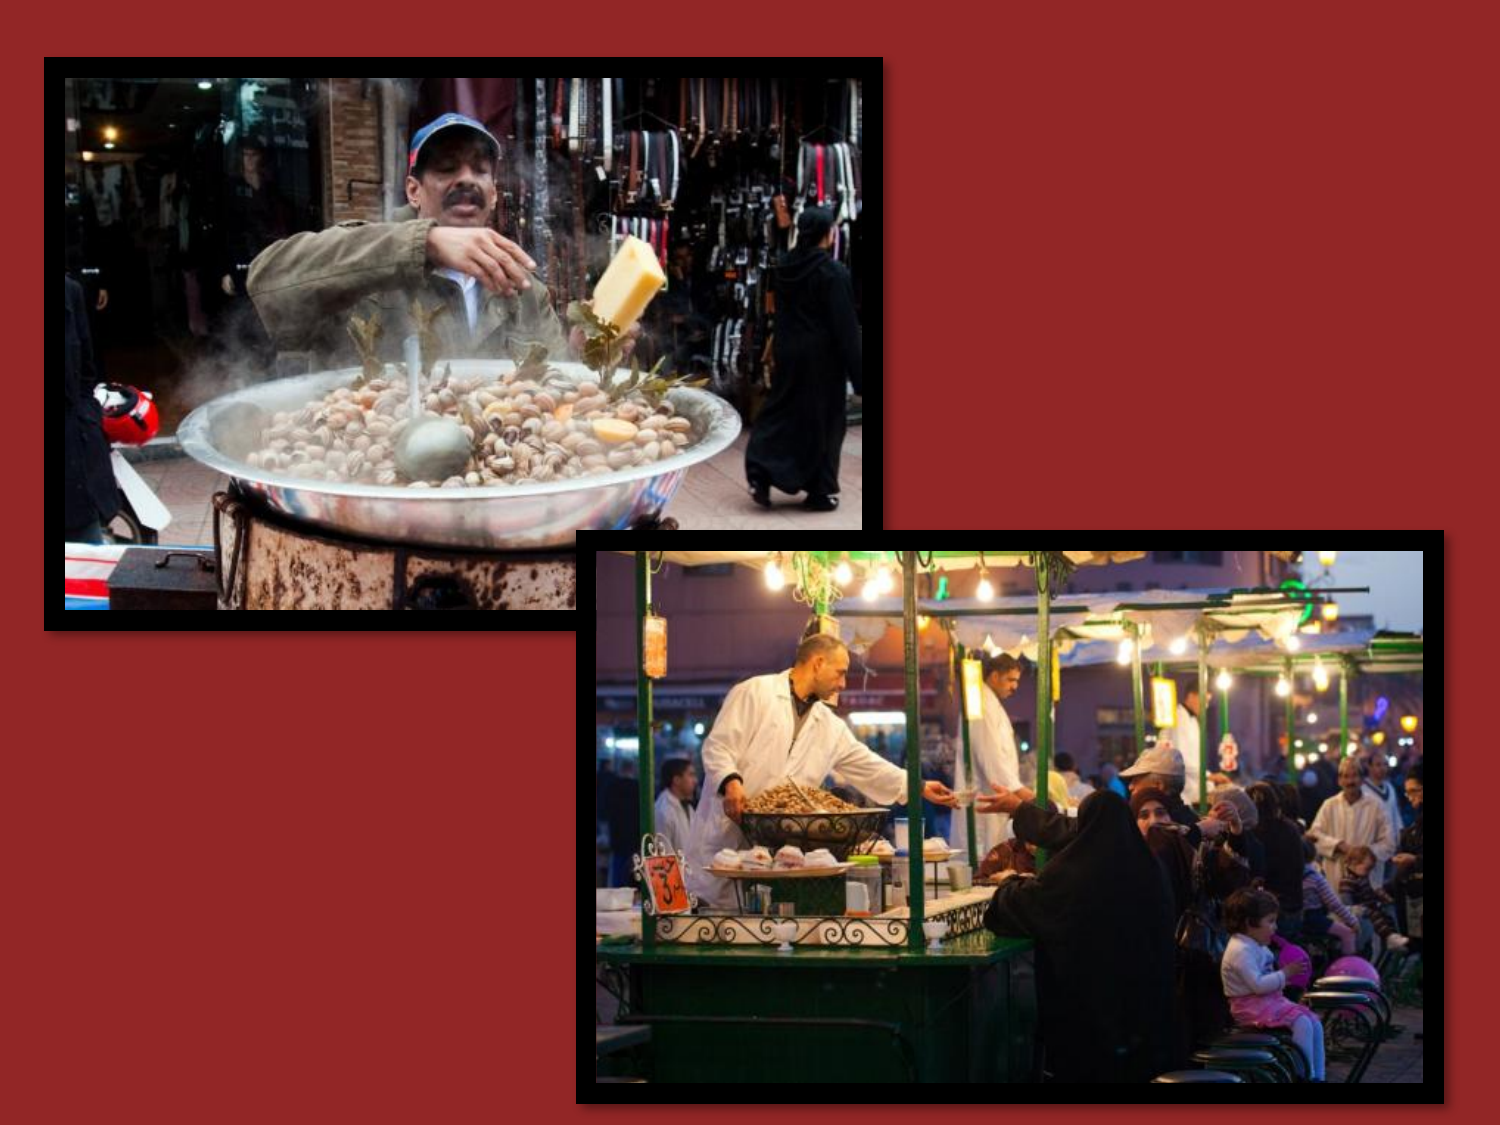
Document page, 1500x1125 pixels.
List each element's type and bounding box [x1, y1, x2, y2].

picture [64, 77, 1424, 1084]
